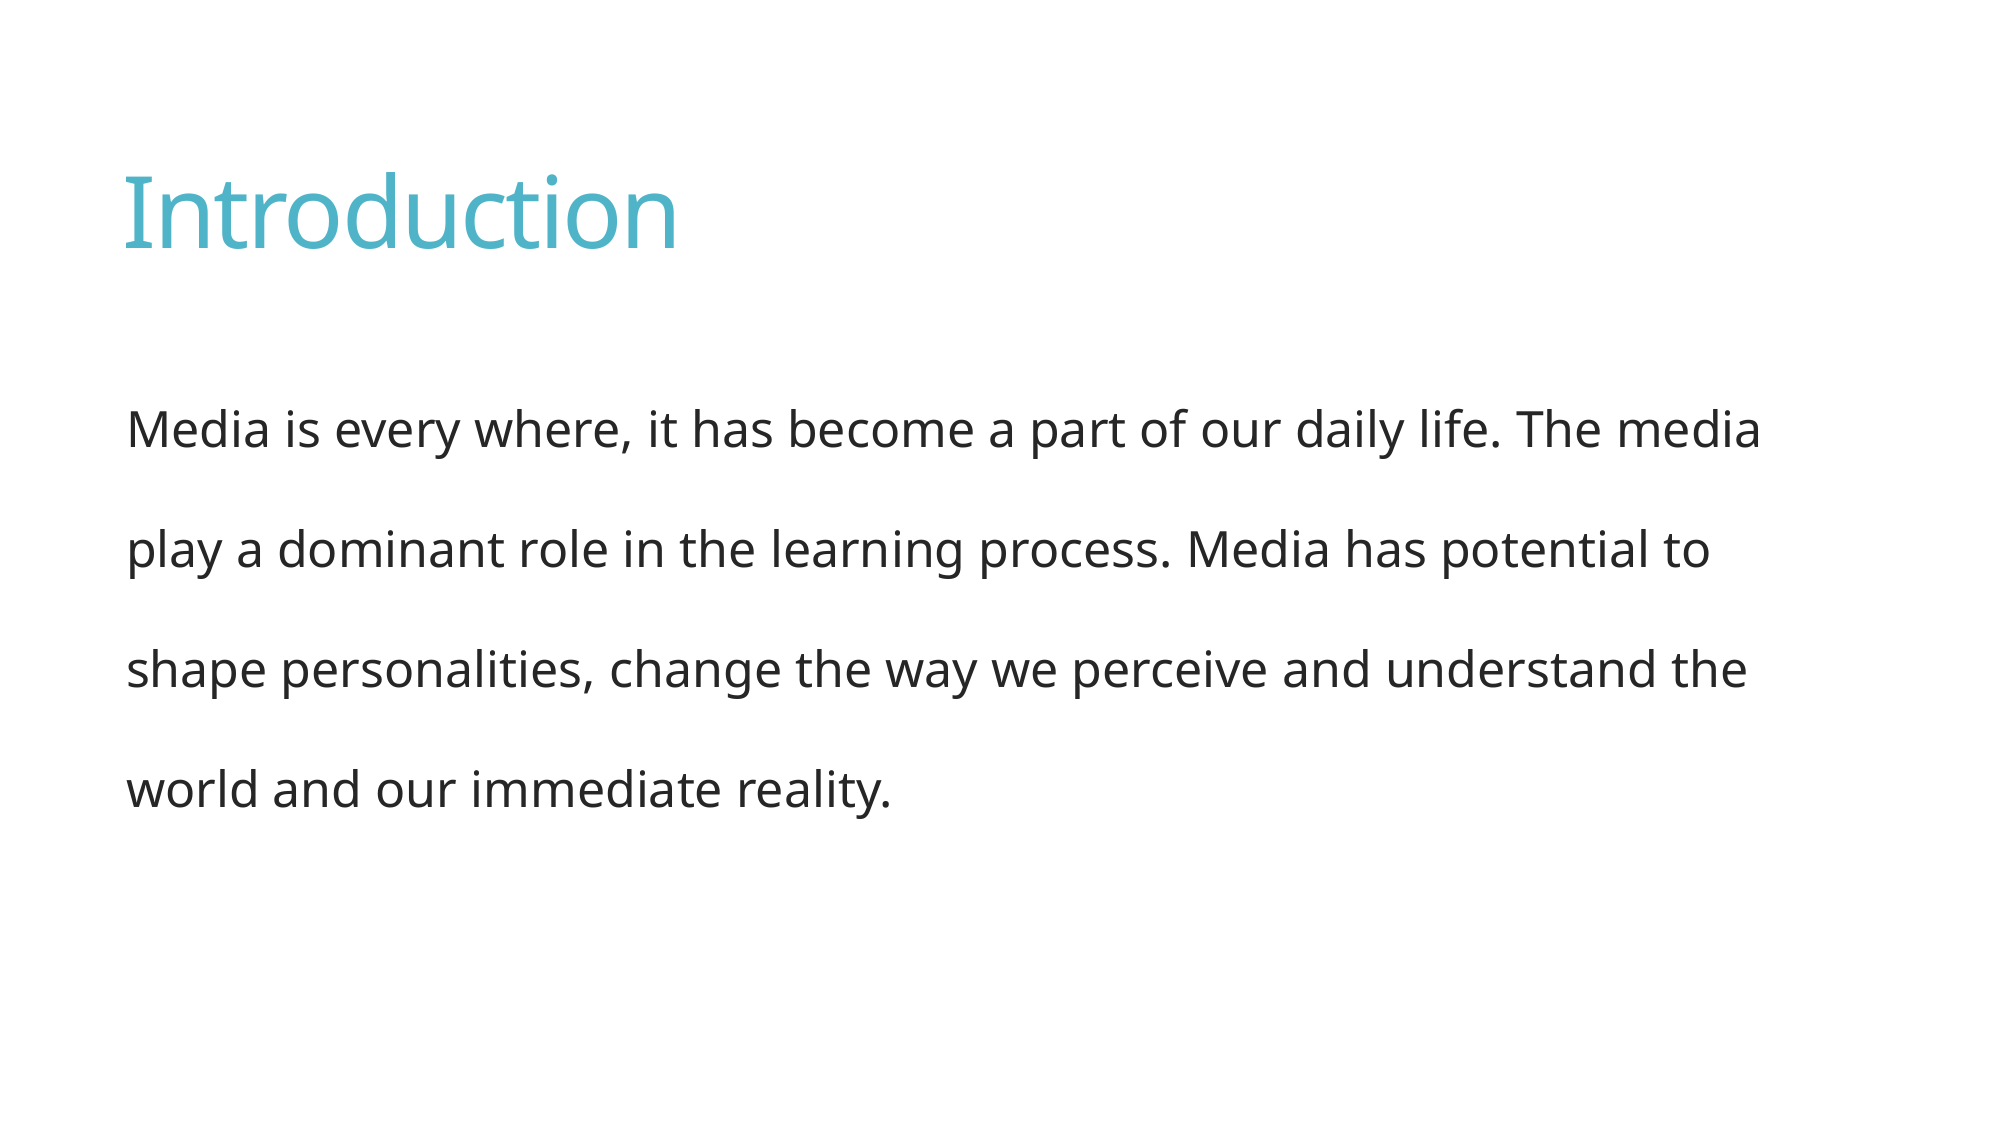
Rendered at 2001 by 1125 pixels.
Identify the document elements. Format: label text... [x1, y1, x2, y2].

list Media is every where, it has become a part of our daily life. The media play a dominant role in the learning process. Media has potential to shape personalities, change the way we perceive and understand the world and our immediate reality. [111, 329, 1876, 948]
title Introduction [107, 81, 1875, 354]
